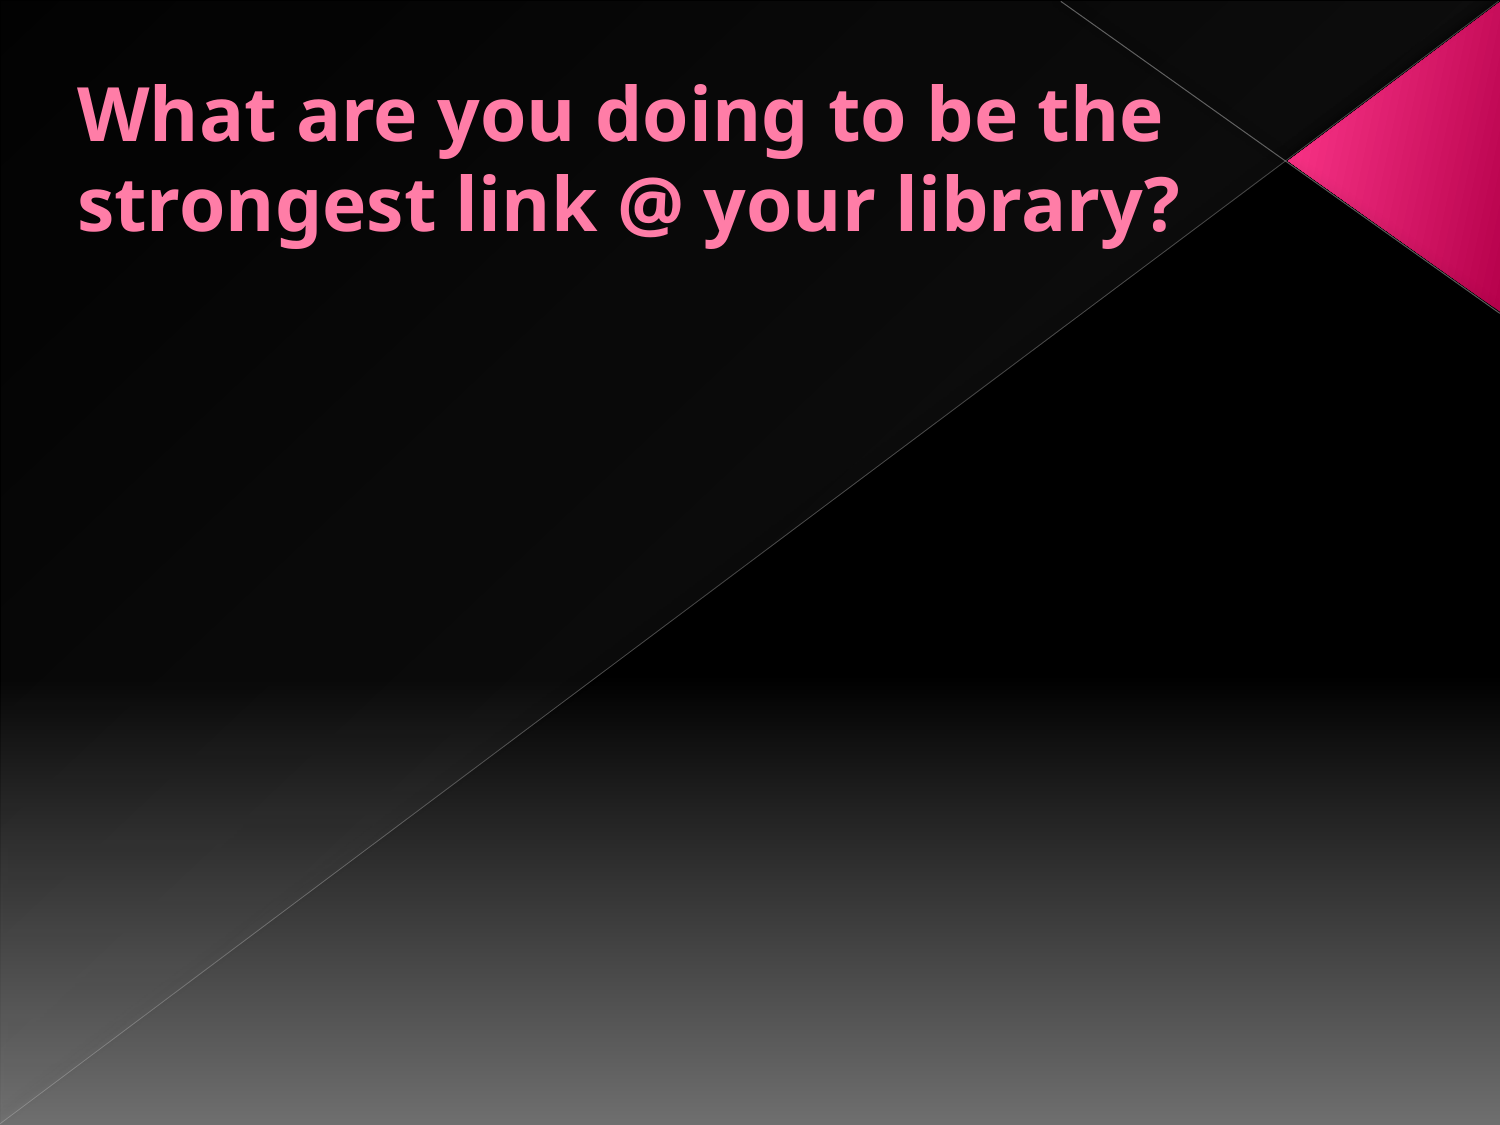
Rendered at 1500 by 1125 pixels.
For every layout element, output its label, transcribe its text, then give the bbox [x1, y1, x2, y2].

title What are you doing to be the strongest link @ your library? [62, 44, 1250, 268]
